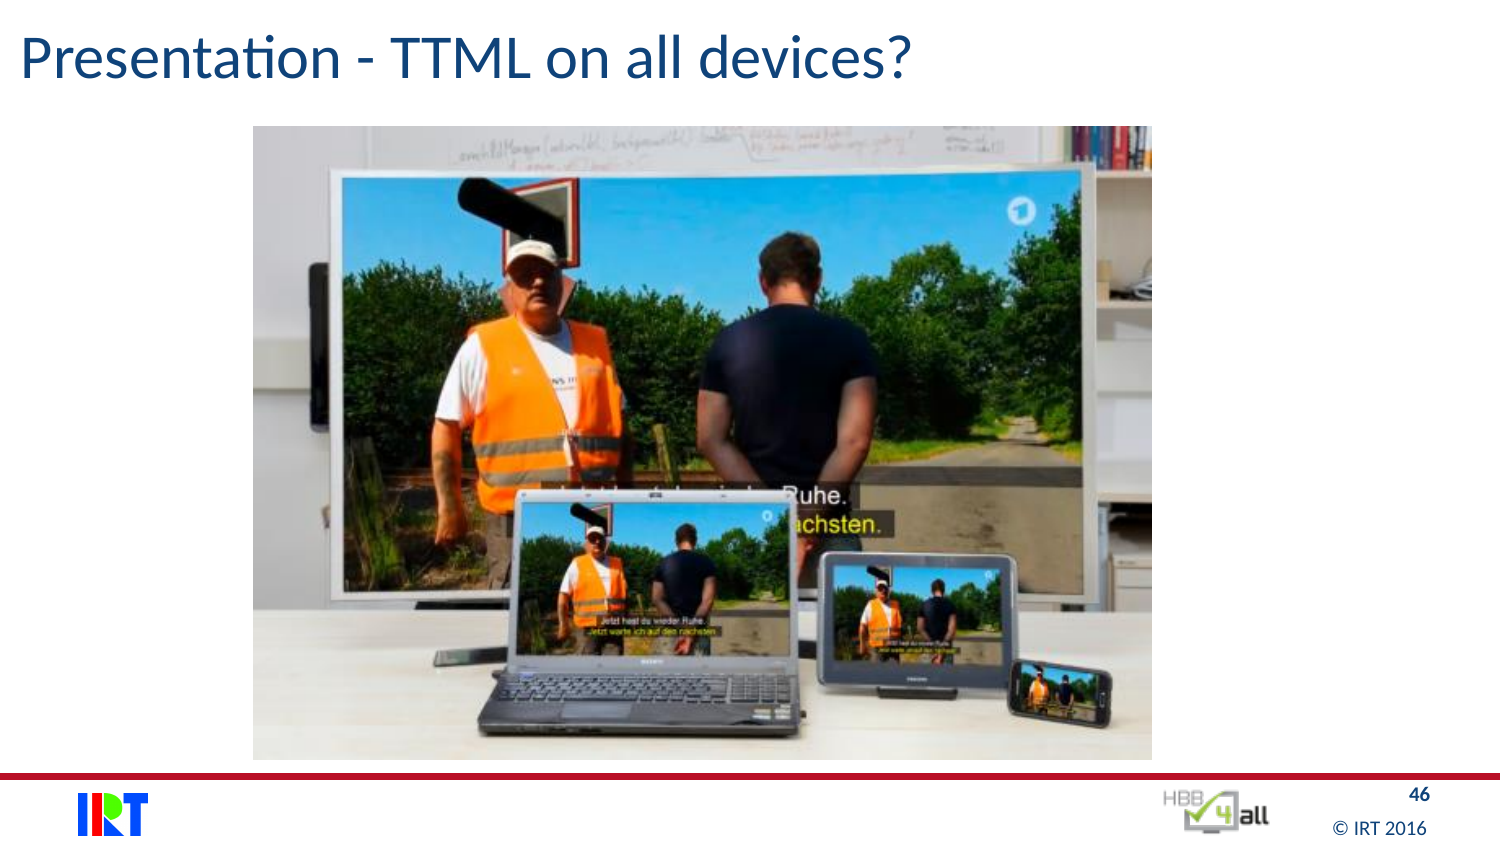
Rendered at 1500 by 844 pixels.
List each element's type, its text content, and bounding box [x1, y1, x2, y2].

title Presentation - TTML on all devices? [5, 0, 1199, 121]
picture [253, 126, 1152, 760]
picture [1163, 787, 1270, 844]
picture [78, 793, 148, 836]
